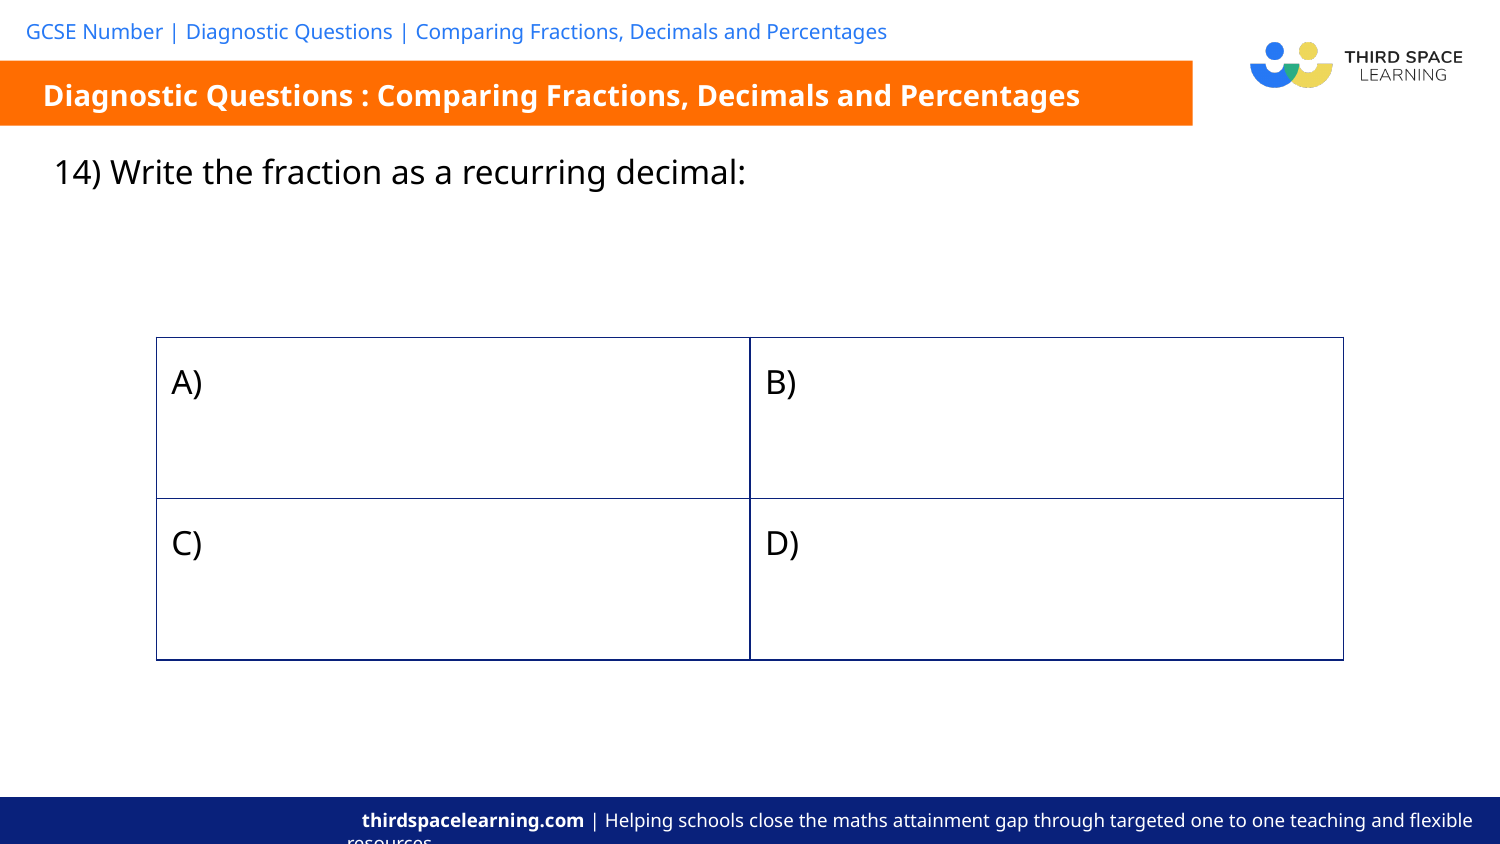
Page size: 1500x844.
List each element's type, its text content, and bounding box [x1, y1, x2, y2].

picture [1250, 33, 1465, 99]
text_box Diagnostic Questions : Comparing Fractions, Decimals and Percentages [27, 61, 1202, 127]
